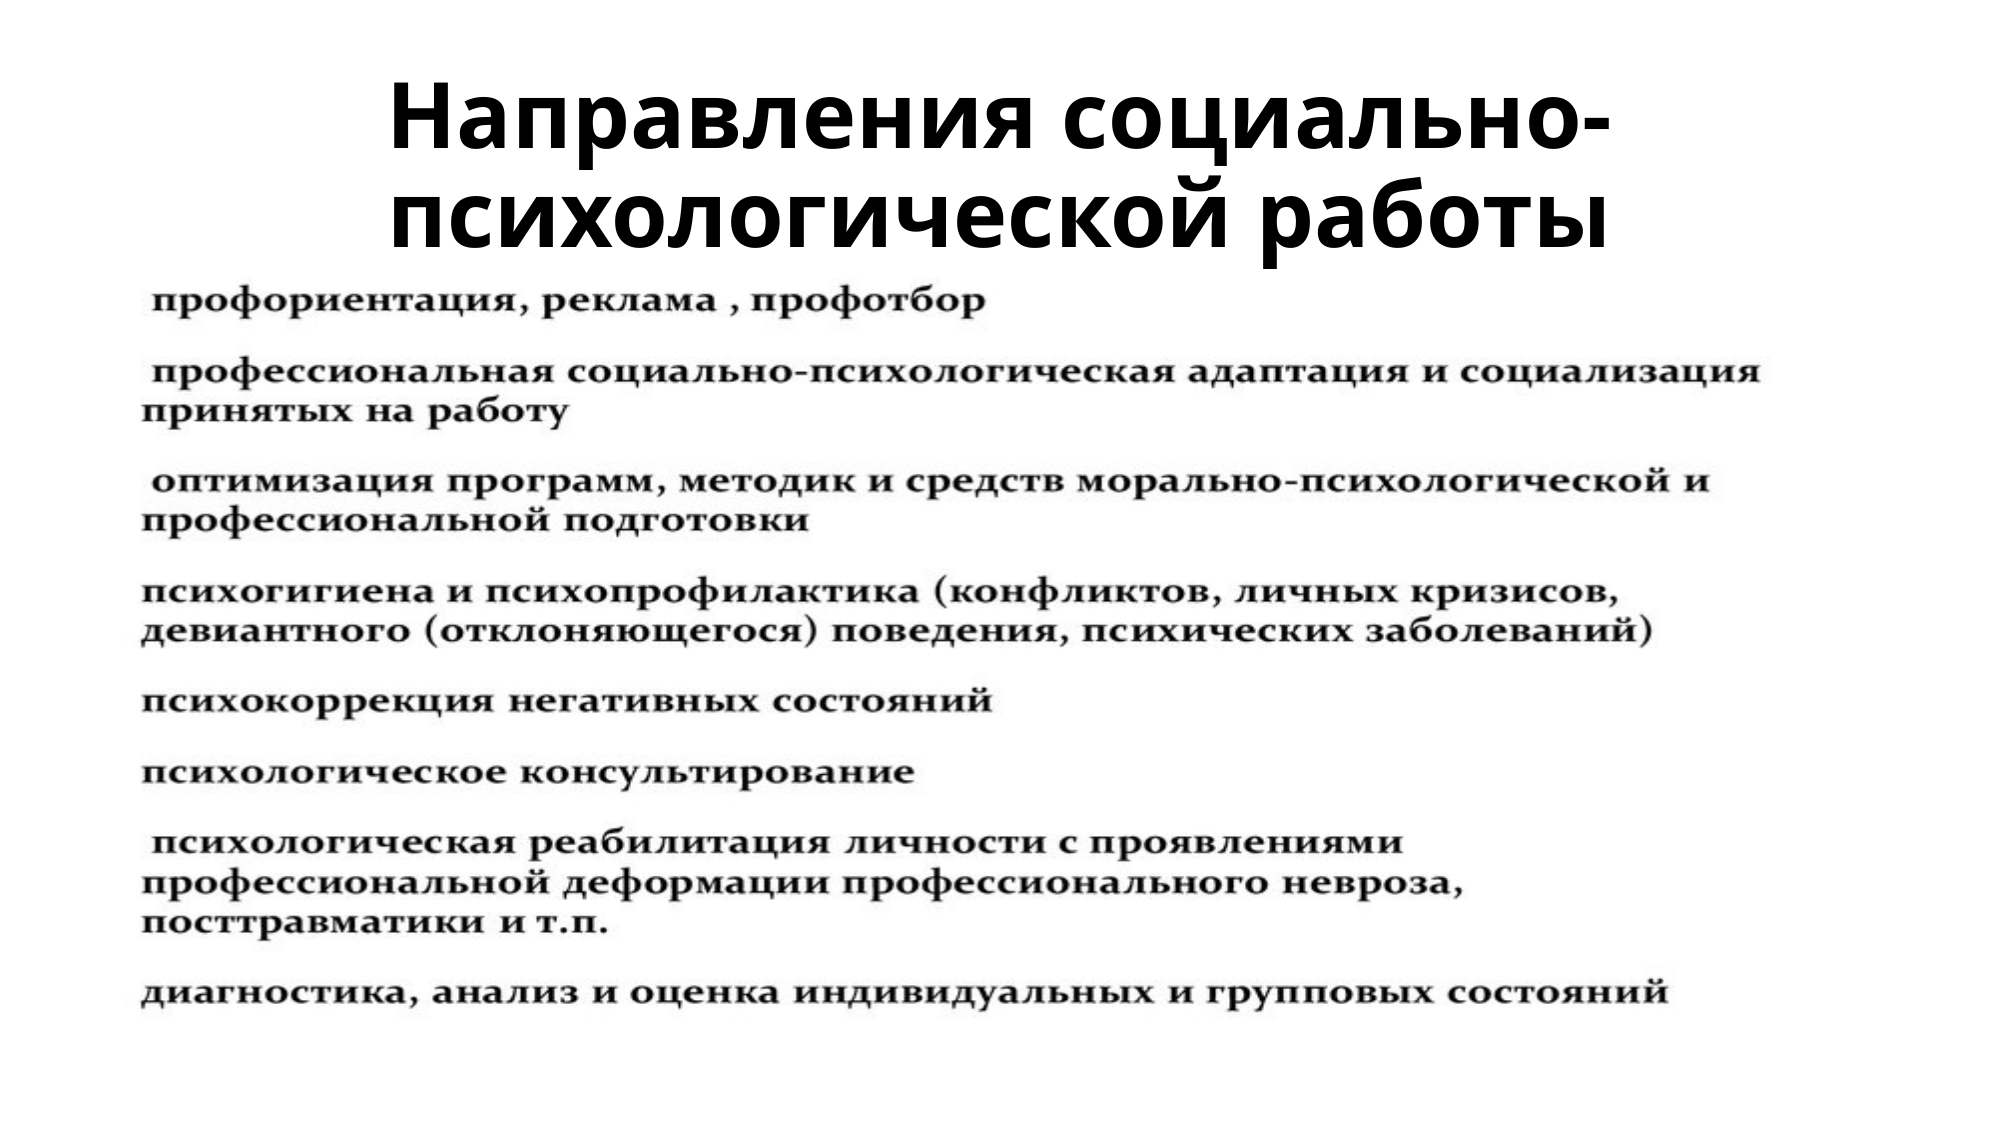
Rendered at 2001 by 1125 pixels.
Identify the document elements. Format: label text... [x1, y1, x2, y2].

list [114, 277, 1886, 1059]
title Направления социально-психологической работы [137, 59, 1863, 277]
